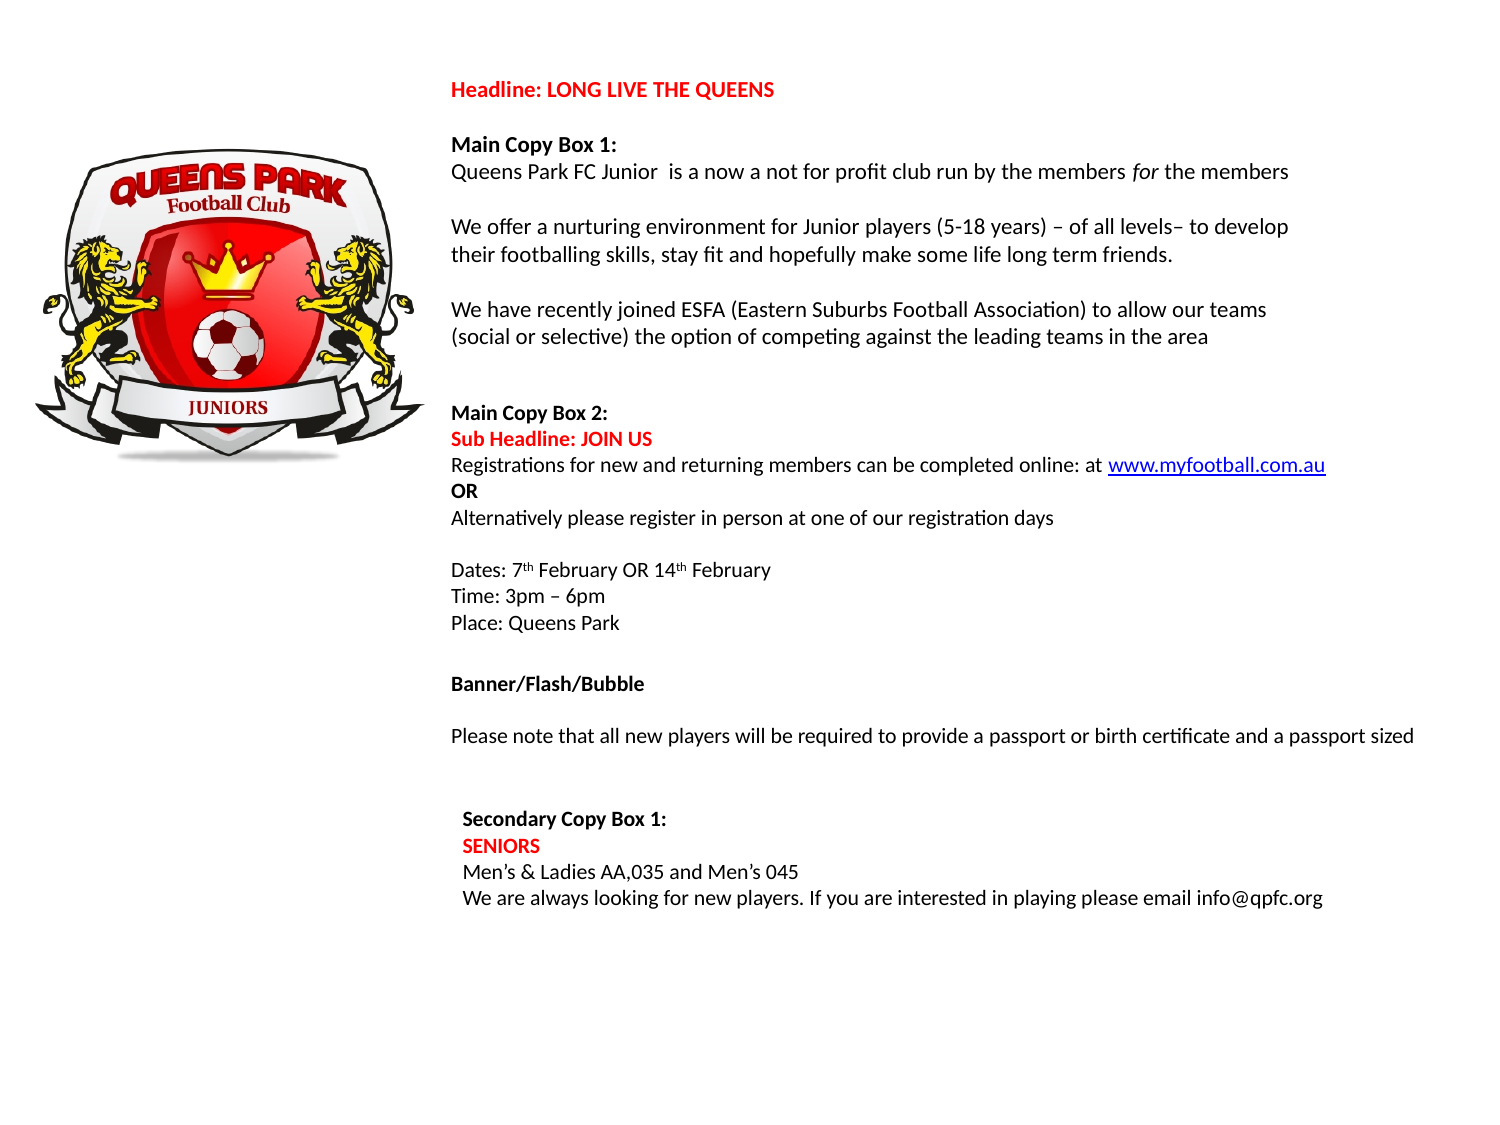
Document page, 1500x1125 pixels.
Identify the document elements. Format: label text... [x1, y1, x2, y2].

text_box Headline: LONG LIVE THE QUEENS Main Copy Box 1: Queens Park FC Junior is a now a not for profit club run by the members for the members We offer a nurturing environment for Junior players (5-18 years) – of all levels– to develop their footballing skills, stay fit and hopefully make some life long term friends. We have recently joined ESFA (Eastern Suburbs Football Association) to allow our teams (social or selective) the option of competing against the leading teams in the area [436, 67, 1341, 391]
text_box Banner/Flash/Bubble Please note that all new players will be required to provide a passport or birth certificate and a passport sized [436, 662, 1462, 782]
text_box Main Copy Box 2: Sub Headline: JOIN US Registrations for new and returning members can be completed online: at www.myfootball.com.au OR Alternatively please register in person at one of our registration days Dates: 7th February OR 14th February Time: 3pm – 6pm Place: Queens Park [436, 391, 1462, 662]
picture [27, 85, 466, 511]
text_box Secondary Copy Box 1: SENIORS Men’s & Ladies AA,035 and Men’s 045 We are always looking for new players. If you are interested in playing please email info@qpfc.org [447, 797, 1474, 944]
